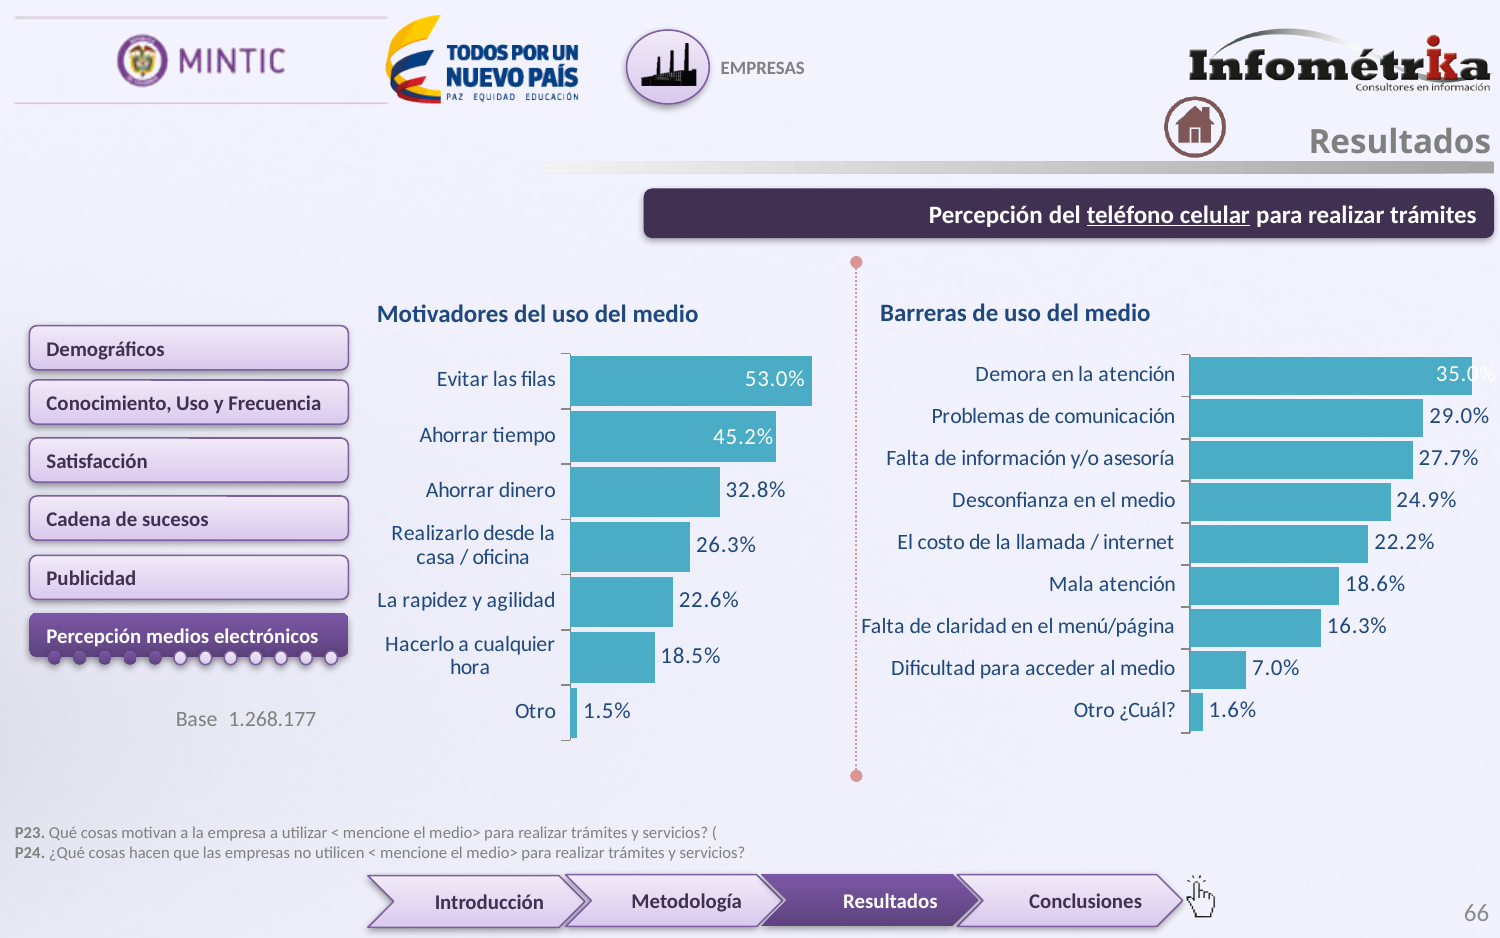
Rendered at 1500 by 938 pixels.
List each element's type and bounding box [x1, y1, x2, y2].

chart [857, 331, 1500, 757]
text_box [160, 697, 332, 739]
chart [367, 330, 844, 765]
text_box [865, 289, 1167, 331]
text_box [367, 873, 1218, 928]
slide_number [1154, 886, 1500, 936]
text_box [1128, 113, 1500, 168]
text_box [29, 612, 349, 666]
text_box [28, 554, 350, 601]
text_box [28, 437, 350, 483]
text_box [28, 379, 350, 425]
text_box [626, 29, 821, 105]
text_box [28, 495, 350, 541]
text_box [643, 188, 1495, 239]
text_box [362, 290, 715, 335]
picture [0, 0, 1500, 938]
text_box [0, 814, 1332, 870]
text_box [28, 324, 350, 371]
